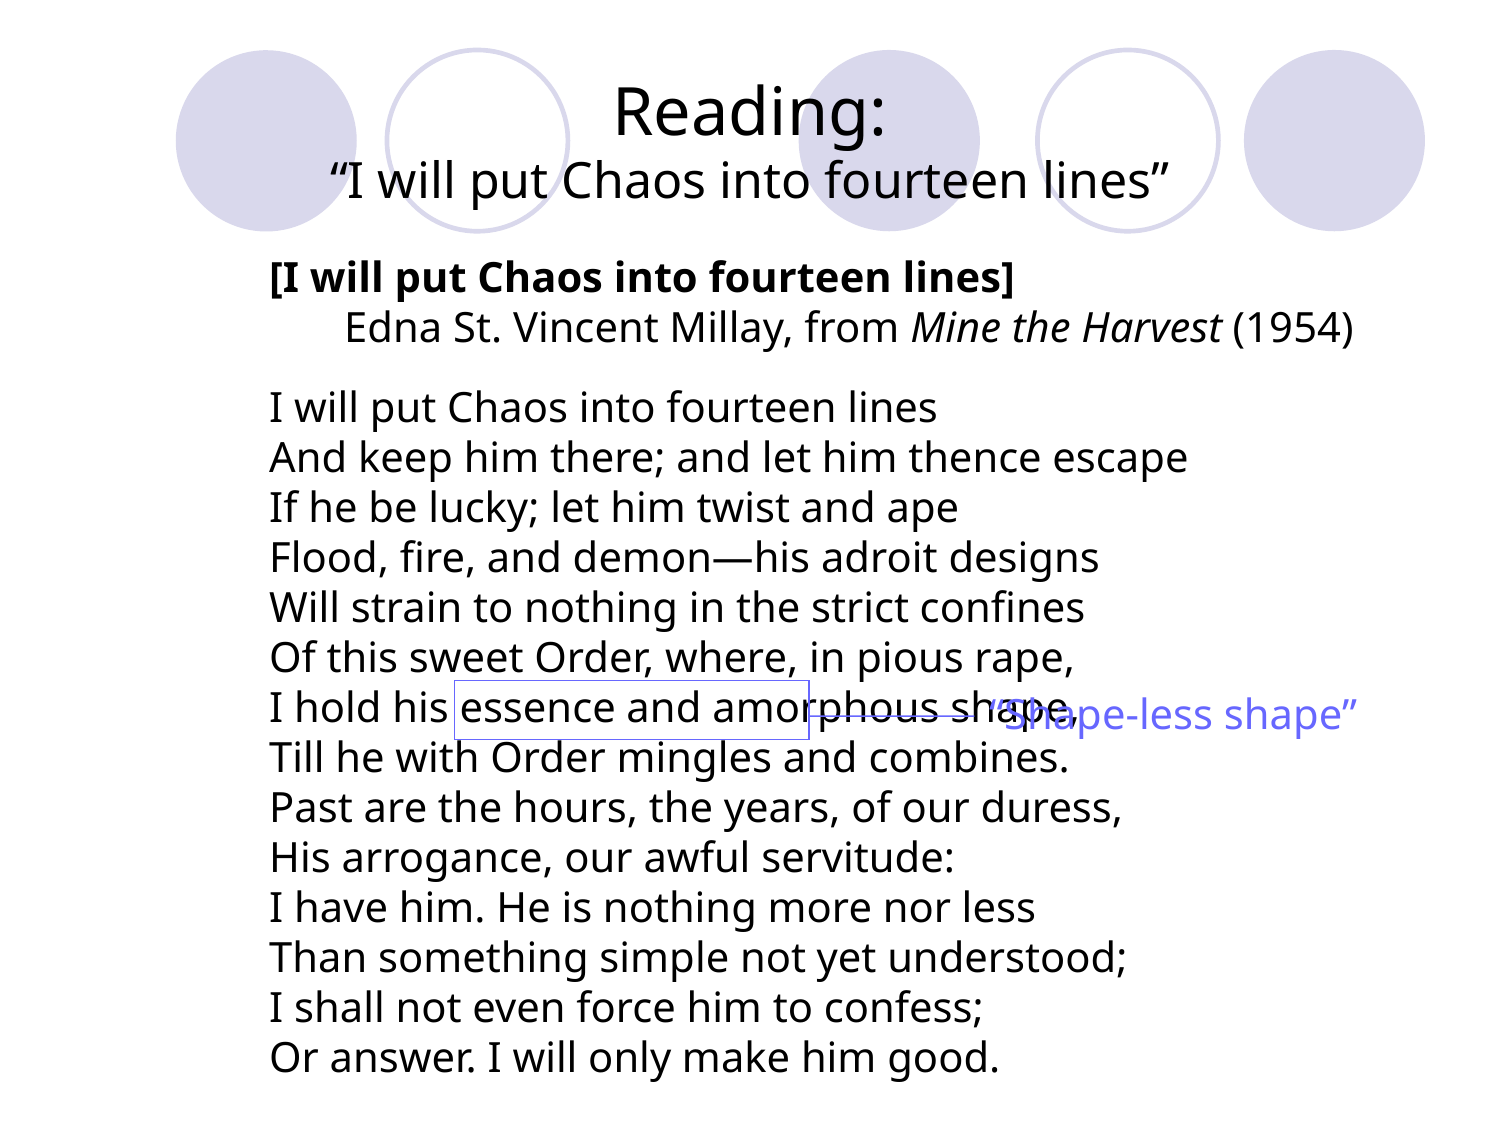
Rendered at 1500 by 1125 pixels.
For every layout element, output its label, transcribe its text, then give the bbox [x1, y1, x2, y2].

text_box “Shape-less shape” [974, 680, 1400, 746]
text_box [454, 680, 809, 740]
title Reading: “I will put Chaos into fourteen lines” [74, 44, 1426, 233]
text_box [I will put Chaos into fourteen lines] Edna St. Vincent Millay, from Mine the Harvest (1954) I will put Chaos into fourteen lines And keep him there; and let him thence escape If he be lucky; let him twist and ape Flood, fire, and demon—his adroit designs Will strain to nothing in the strict confines Of this sweet Order, where, in pious rape, I hold his essence and amorphous shape, Till he with Order mingles and combines. Past are the hours, the years, of our duress, His arrogance, our awful servitude: I have him. He is nothing more nor less Than something simple not yet understood; I shall not even force him to confess; Or answer. I will only make him good. [29, 243, 1500, 1089]
